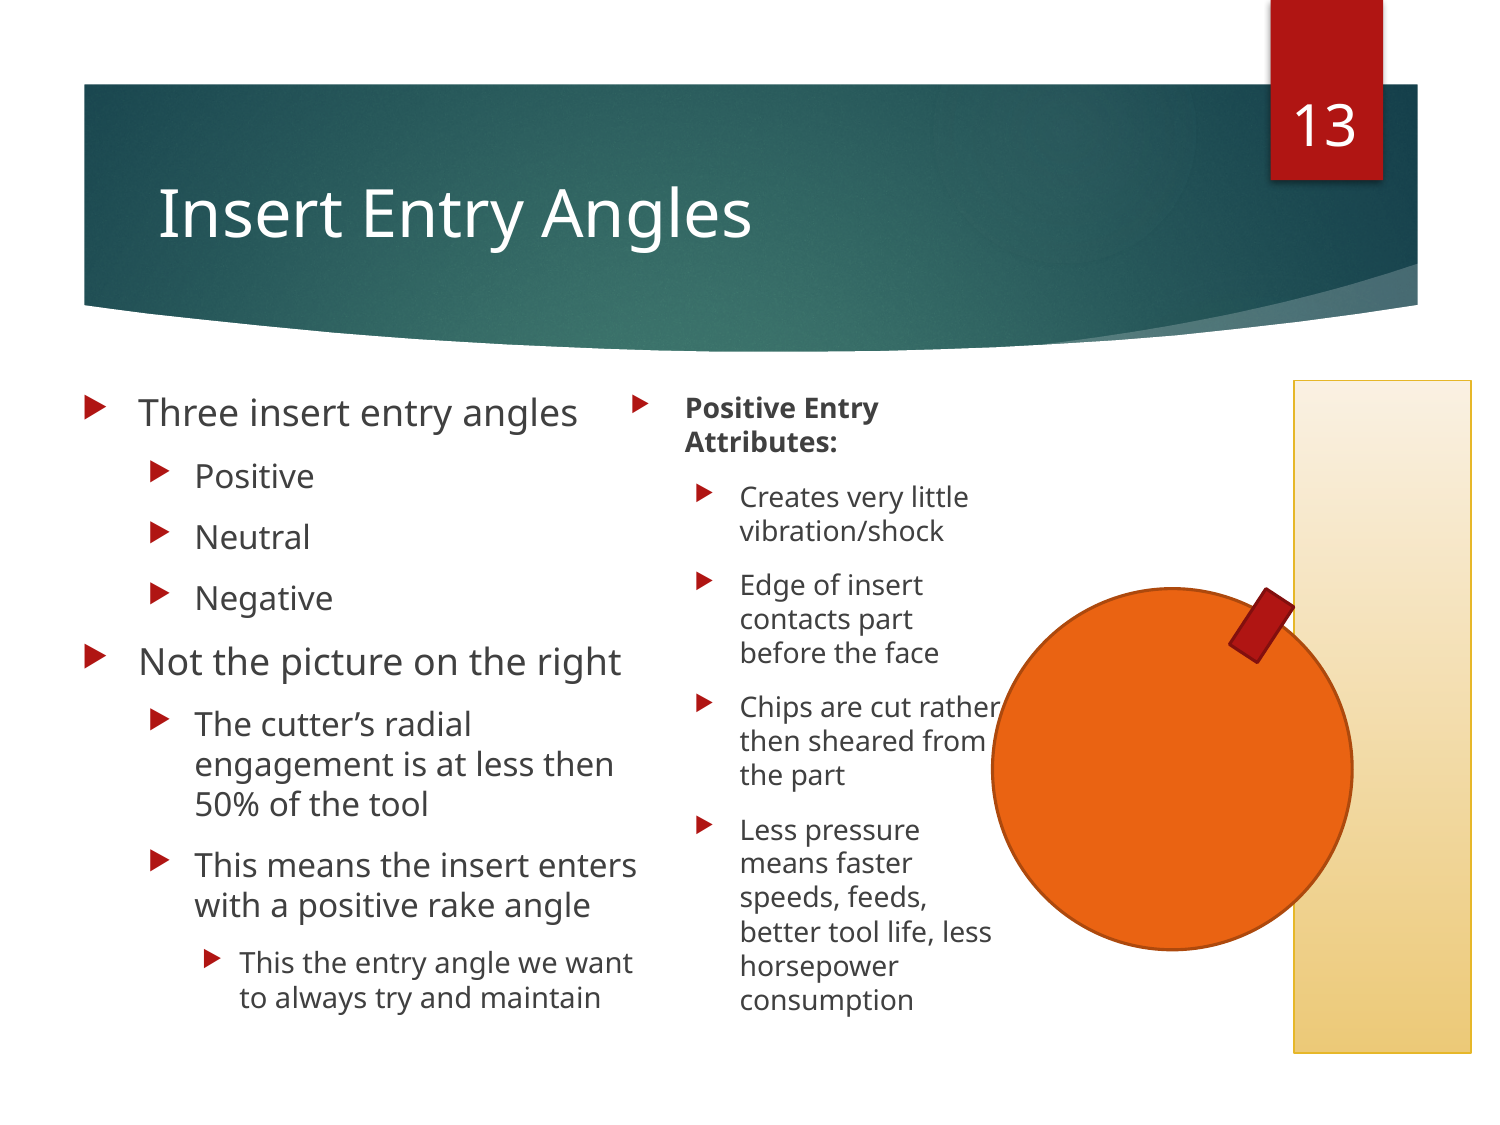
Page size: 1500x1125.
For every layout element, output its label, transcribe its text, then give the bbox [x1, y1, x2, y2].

title Insert Entry Angles [143, 152, 1184, 269]
slide_number 13 [1259, 48, 1390, 175]
list Three insert entry angles Positive Neutral Negative Not the picture on the right The cutter’s radial engagement is at less then 50% of the tool This means the insert enters with a positive rake angle This the entry angle we want to always try and maintain [66, 381, 664, 1052]
text_box [1293, 380, 1472, 1054]
text_box [990, 587, 1354, 952]
text_box [1228, 587, 1296, 664]
list Positive Entry Attributes: Creates very little vibration/shock Edge of insert contacts part before the face Chips are cut rather then sheared from the part Less pressure means faster speeds, feeds, better tool life, less horsepower consumption [615, 383, 1021, 1053]
